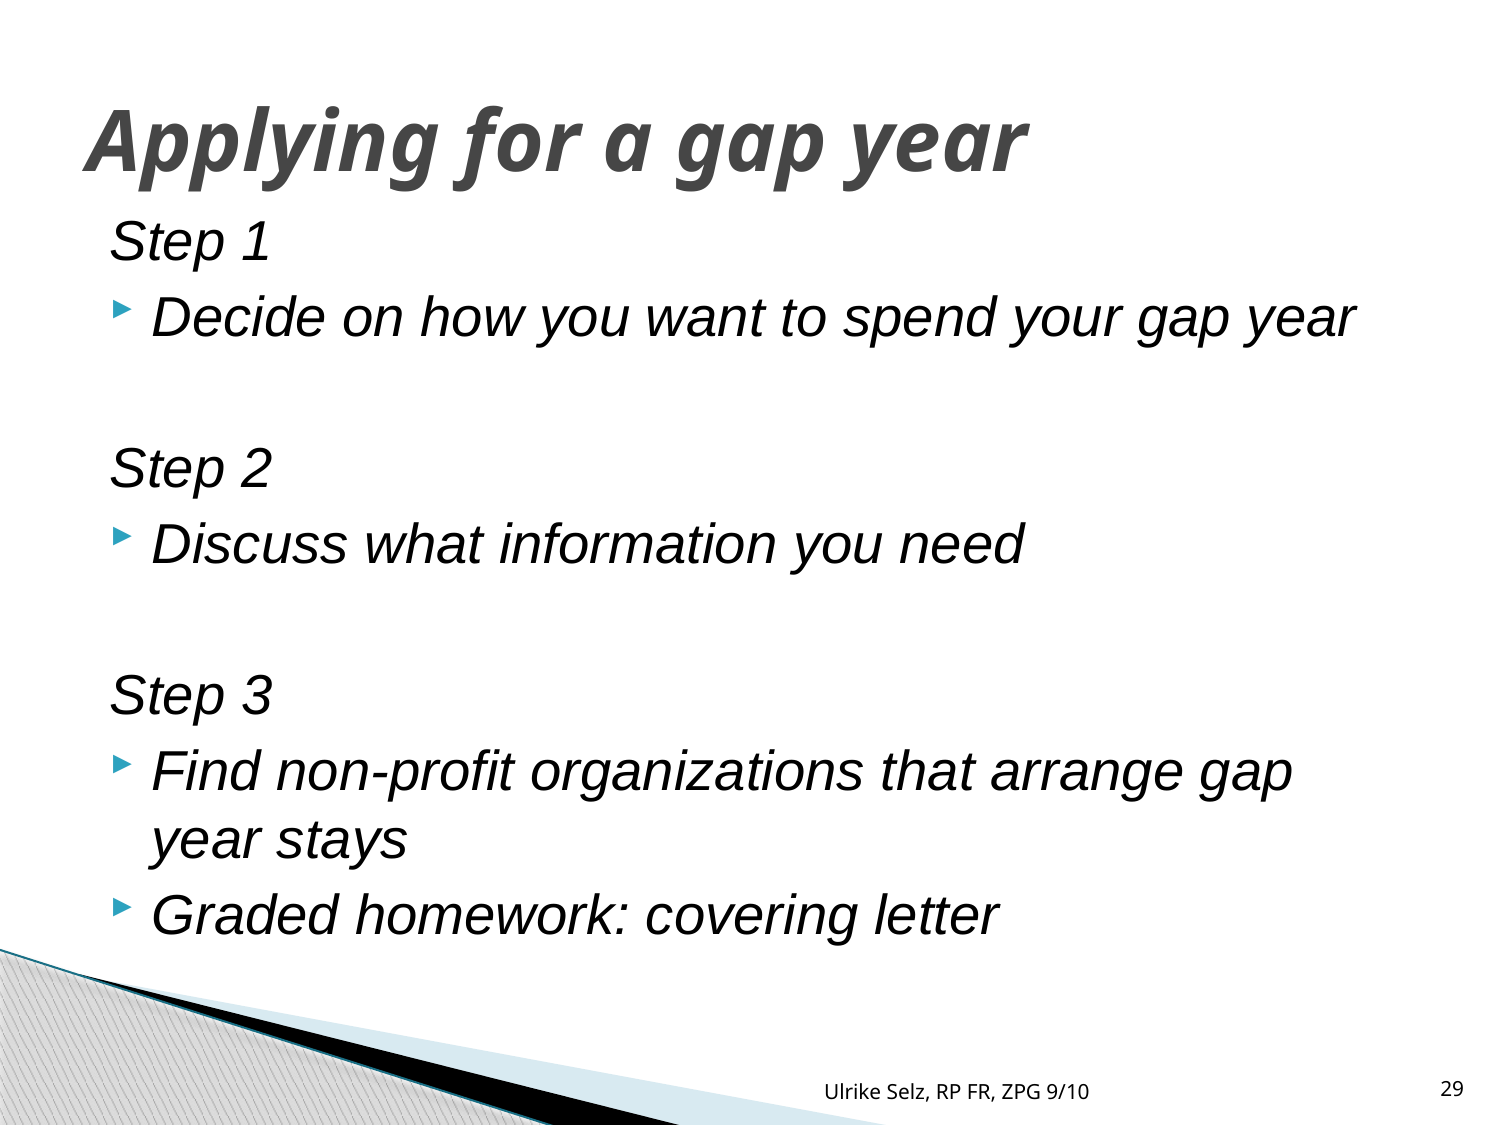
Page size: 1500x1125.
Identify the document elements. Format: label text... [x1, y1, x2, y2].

text_box Ulrike Selz, RP FR, ZPG 9/10 [718, 1051, 1105, 1112]
title Applying for a gap year [72, 43, 1423, 231]
slide_number 29 [1418, 1051, 1479, 1112]
list Step 1 Decide on how you want to spend your gap year Step 2 Discuss what information you need Step 3 Find non-profit organizations that arrange gap year stays Graded homework: covering letter [76, 196, 1428, 987]
